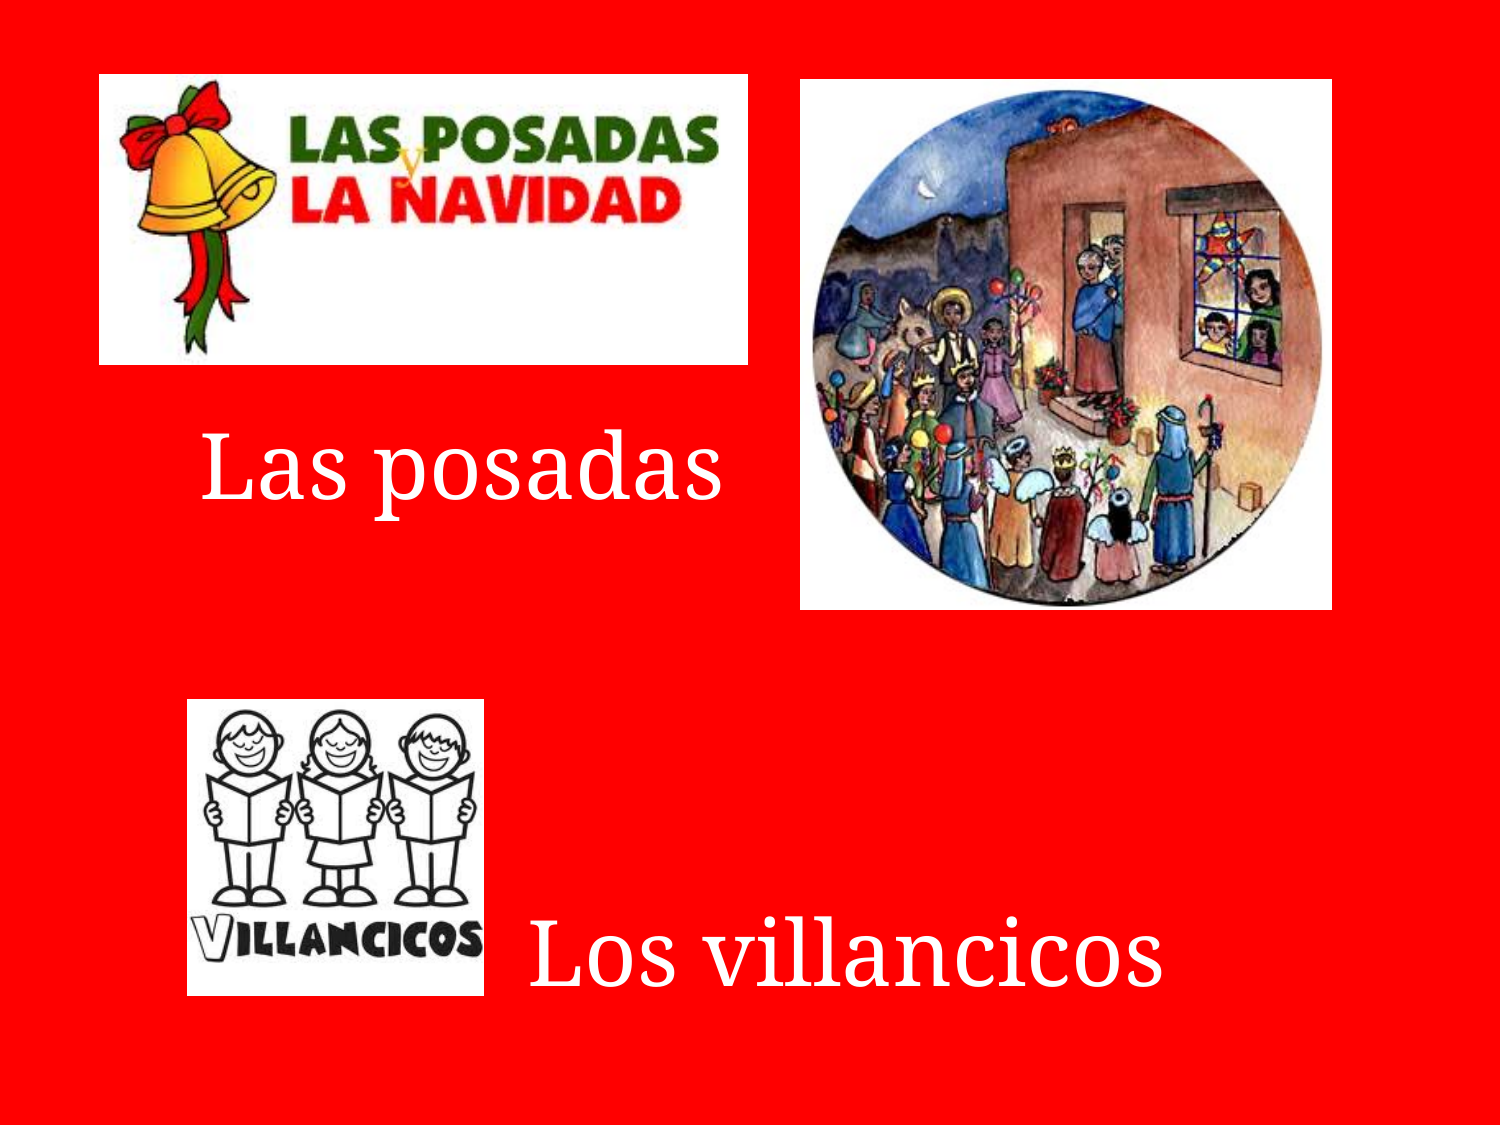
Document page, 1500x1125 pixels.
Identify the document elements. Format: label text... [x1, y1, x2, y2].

picture [187, 699, 484, 996]
picture [799, 79, 1332, 610]
text_box Los villancicos [512, 887, 1248, 1013]
subtitle Las posadas [0, 399, 988, 688]
picture [99, 74, 748, 366]
